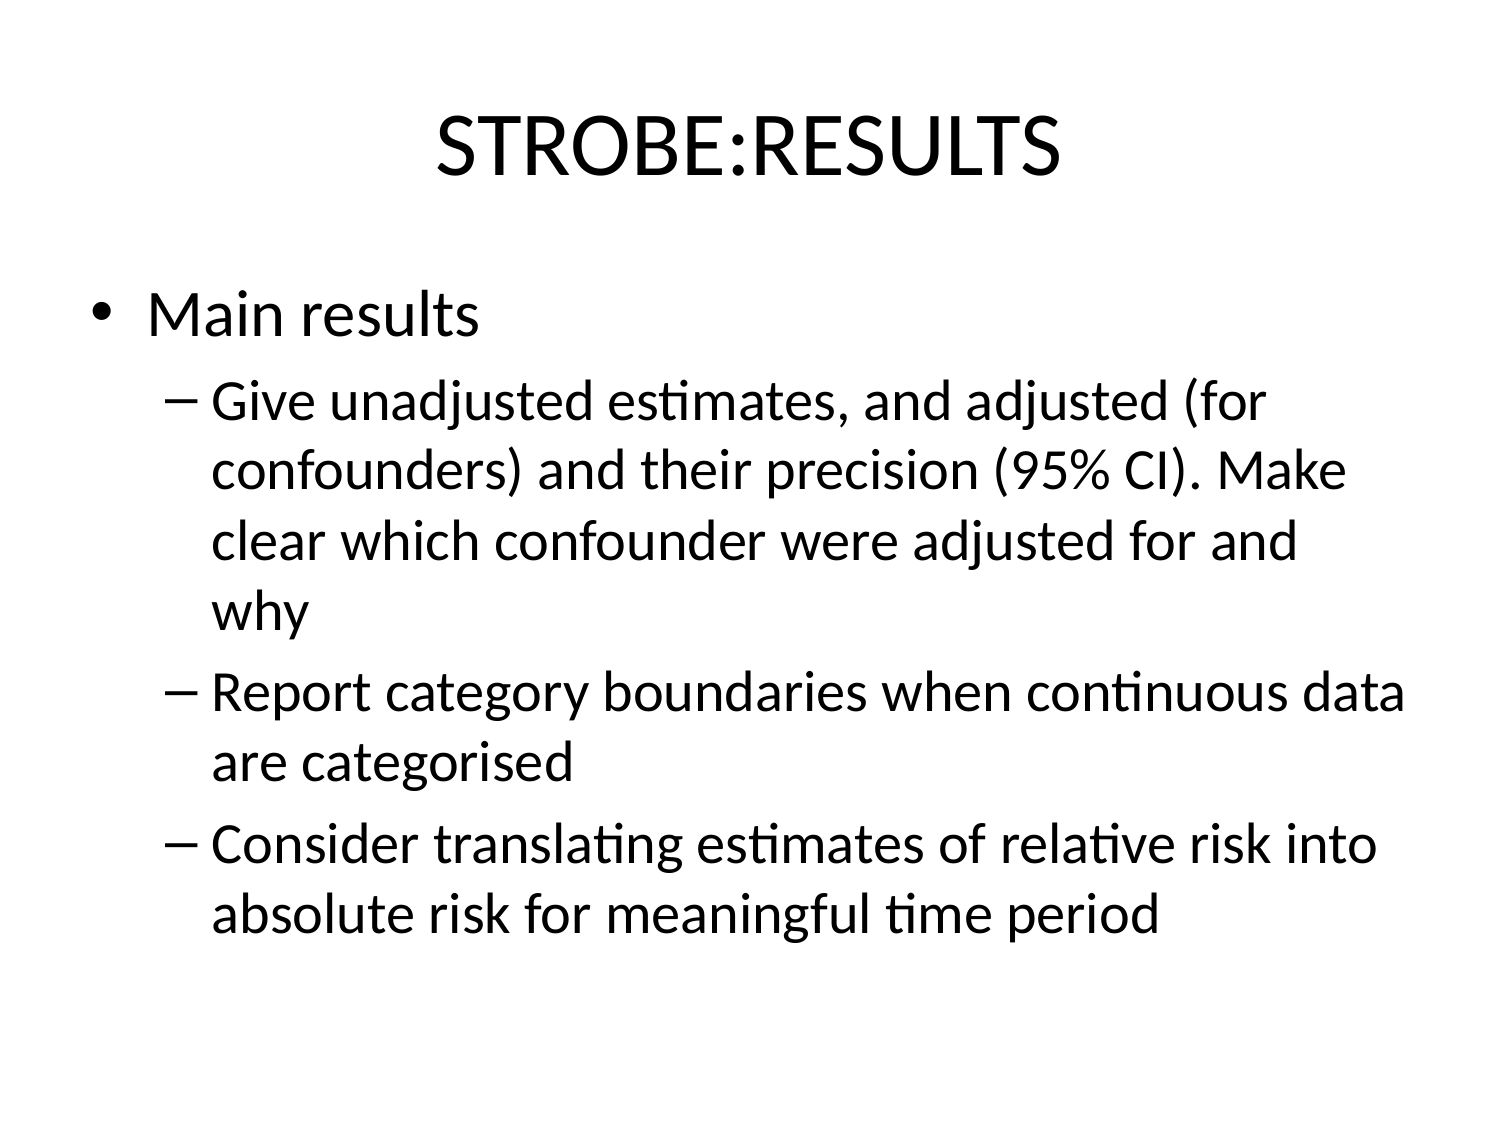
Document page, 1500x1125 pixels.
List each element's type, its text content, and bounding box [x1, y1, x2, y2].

title STROBE:RESULTS [75, 45, 1425, 233]
list Main results Give unadjusted estimates, and adjusted (for confounders) and their precision (95% CI). Make clear which confounder were adjusted for and why Report category boundaries when continuous data are categorised Consider translating estimates of relative risk into absolute risk for meaningful time period [75, 262, 1425, 1005]
